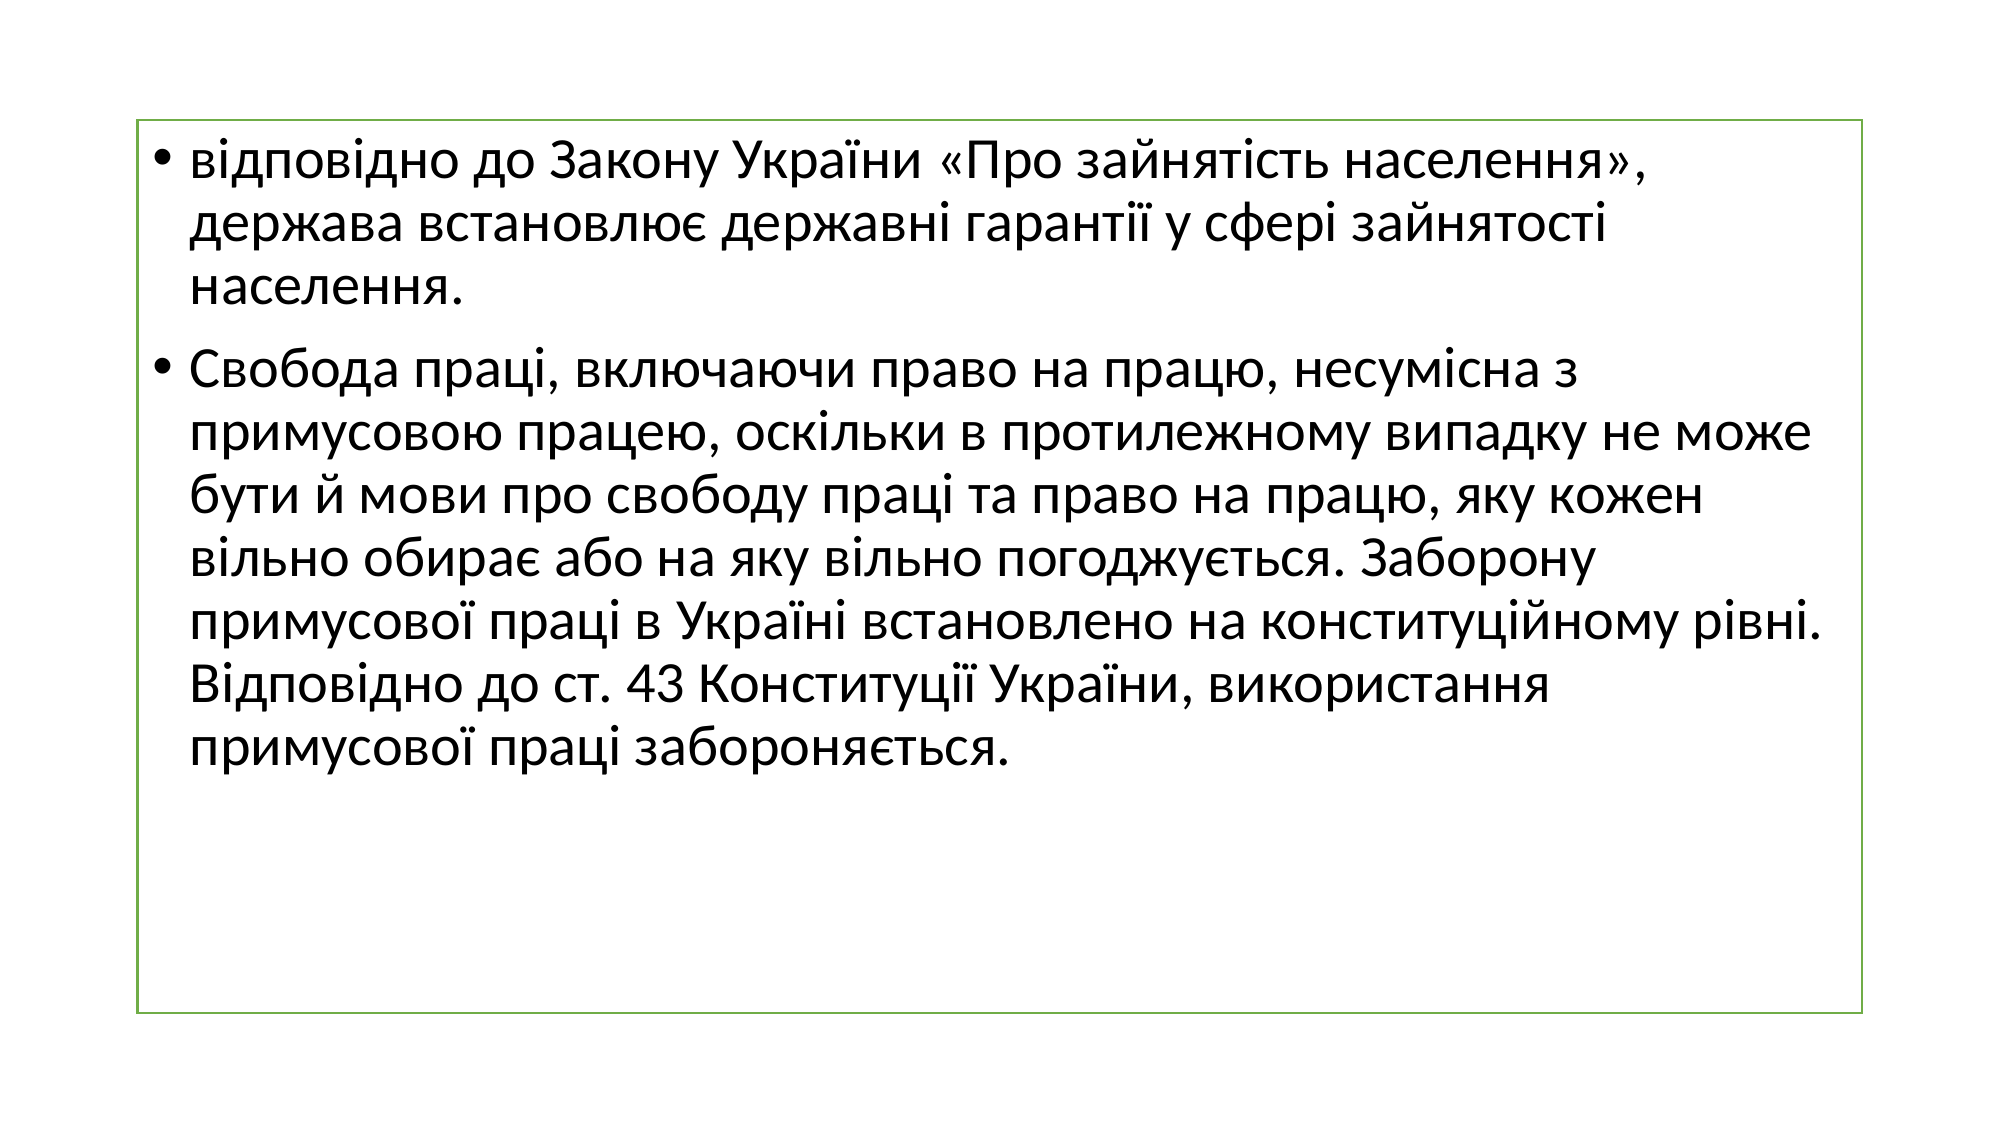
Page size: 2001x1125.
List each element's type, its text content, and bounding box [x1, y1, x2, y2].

list відповідно до Закону України «Про зайнятість населення», держава вста­новлює державні гарантії у сфері зайнятості населення. Свобода праці, включаючи право на працю, несумісна з примусовою працею, оскіль­ки в протилежному випадку не може бути й мови про свободу праці та право на працю, яку кожен вільно обирає або на яку вільно погоджується. Заборону примусової праці в Україні встановлено на конституційному рівні. Відпо­відно до ст. 43 Конституції України, використання примусової праці забороняється. [136, 119, 1863, 1014]
